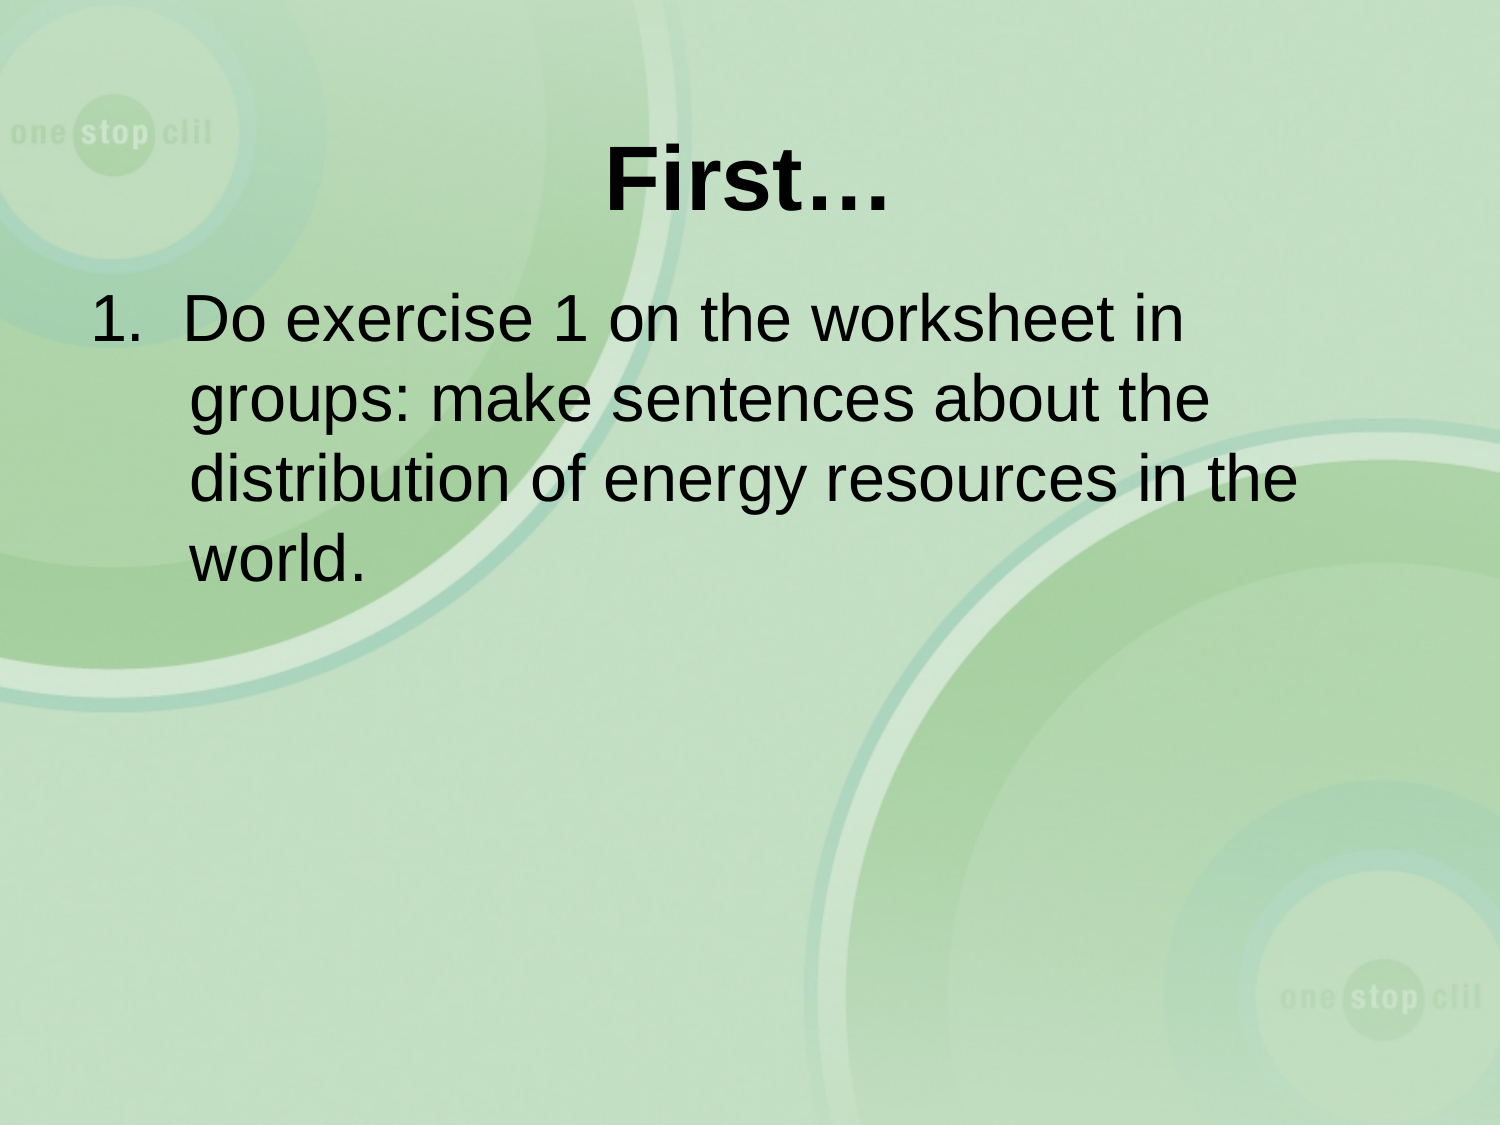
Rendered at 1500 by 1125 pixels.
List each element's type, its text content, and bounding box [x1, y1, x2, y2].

picture [0, 0, 1500, 1125]
title First… [75, 79, 1425, 267]
list 1. Do exercise 1 on the worksheet in groups: make sentences about the distribution of energy resources in the world. [75, 267, 1425, 1010]
